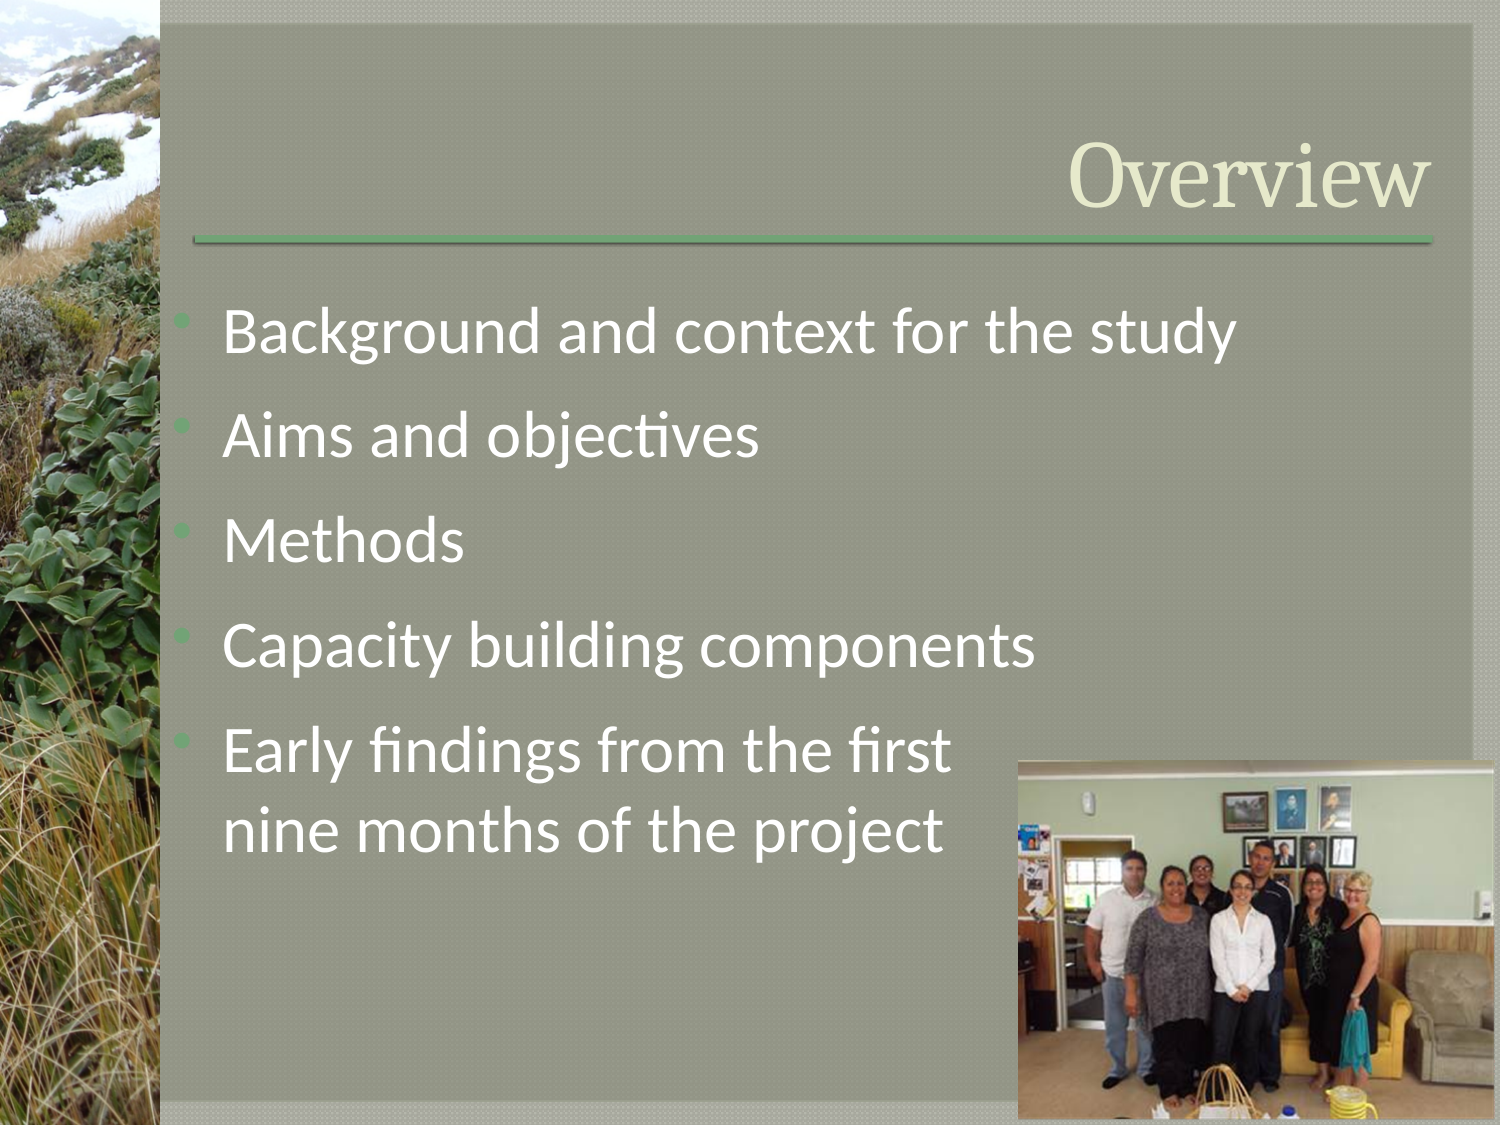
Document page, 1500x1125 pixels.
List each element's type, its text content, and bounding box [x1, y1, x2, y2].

title Overview [180, 46, 1447, 234]
list Background and context for the study Aims and objectives Methods Capacity building components Early findings from the first nine months of the project [159, 278, 1496, 1022]
picture [1018, 759, 1495, 1121]
picture [0, 0, 160, 1125]
